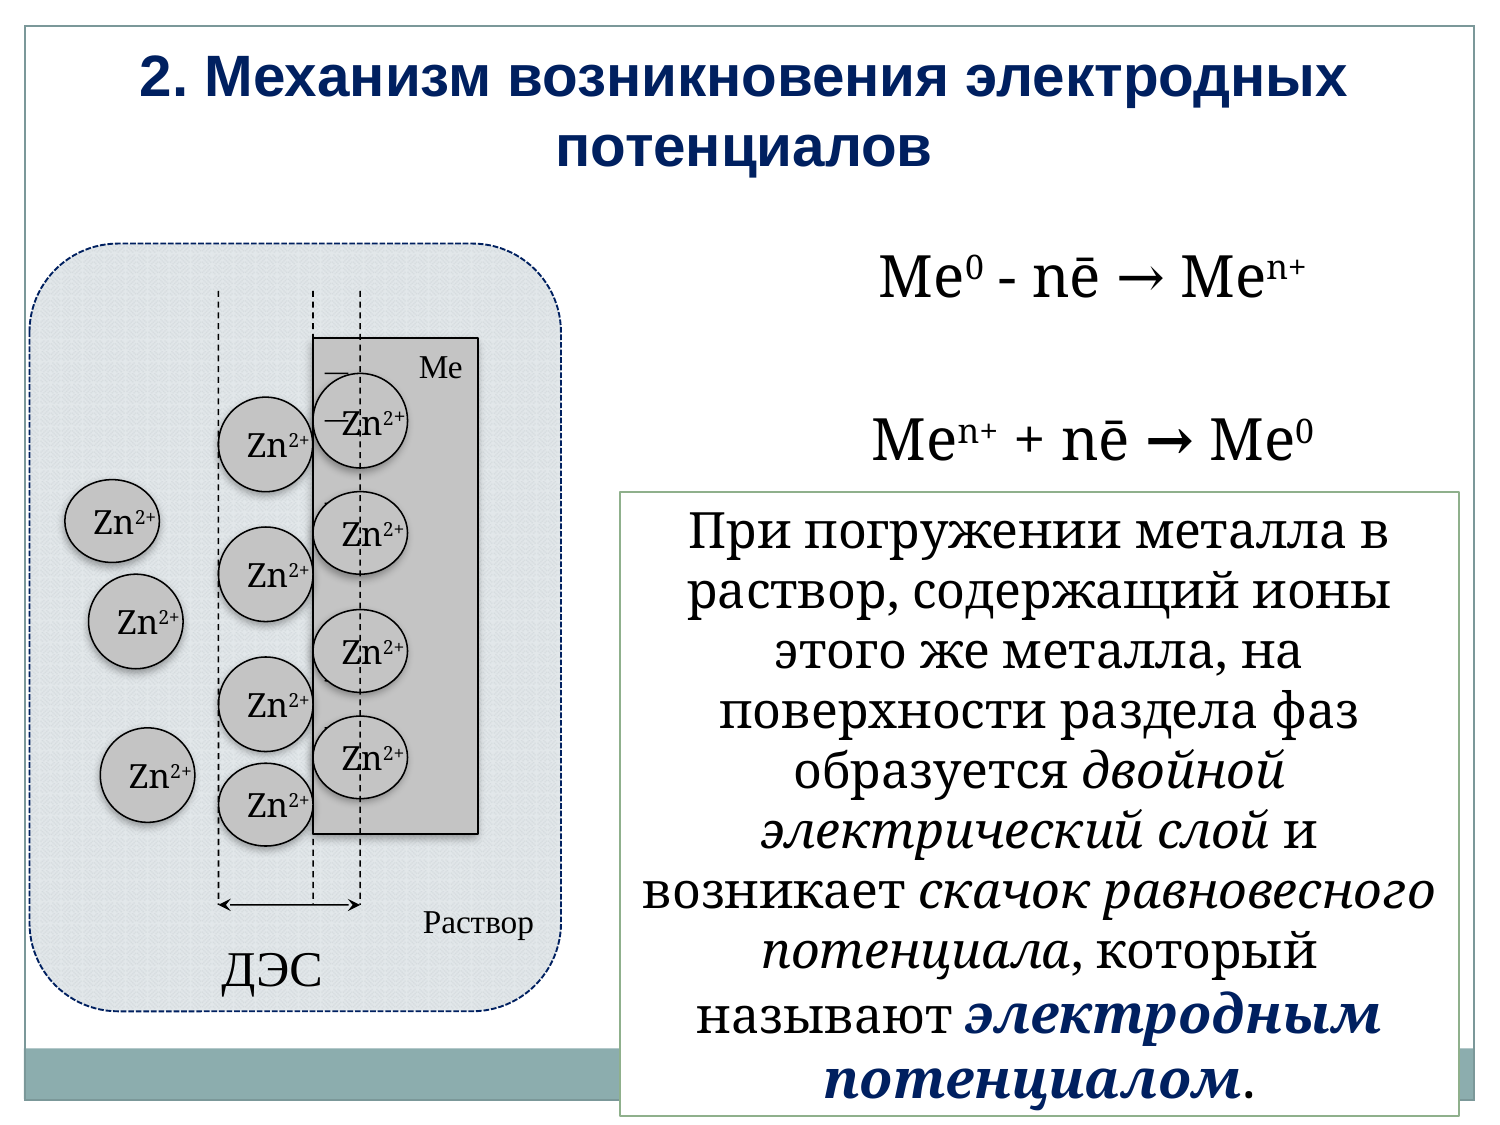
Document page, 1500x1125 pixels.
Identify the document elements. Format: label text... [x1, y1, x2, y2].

text_box Zn2+ [312, 372, 409, 469]
text_box [218, 898, 231, 912]
text_box Zn2+ [312, 608, 409, 694]
text_box При погружении металла в раствор, содержащий ионы этого же металла, на поверхности раздела фаз образуется двойной электрический слой и возникает скачок равновесного потенциала, который называют электродным потенциалом. [619, 491, 1460, 1117]
text_box Ме0 - nē → Mеn+ Mеn+ + nē → Ме0 [761, 231, 1425, 480]
text_box Zn2+ [217, 526, 314, 623]
text_box Zn2+ [99, 727, 196, 824]
text_box [312, 337, 479, 835]
text_box [347, 898, 361, 912]
text_box 2. Механизм возникновения электродных потенциалов [53, 31, 1435, 219]
text_box Zn2+ [312, 715, 409, 800]
text_box Zn2+ [217, 762, 314, 847]
text_box ДЭС [206, 928, 408, 1004]
text_box [28, 242, 562, 1013]
text_box Zn2+ [87, 573, 184, 670]
text_box Раствор [408, 893, 550, 948]
text_box Zn2+ [312, 490, 409, 575]
text_box Zn2+ [217, 396, 314, 493]
text_box Zn2+ [64, 478, 161, 564]
text_box Zn2+ [217, 656, 314, 753]
text_box Ме [403, 337, 478, 393]
